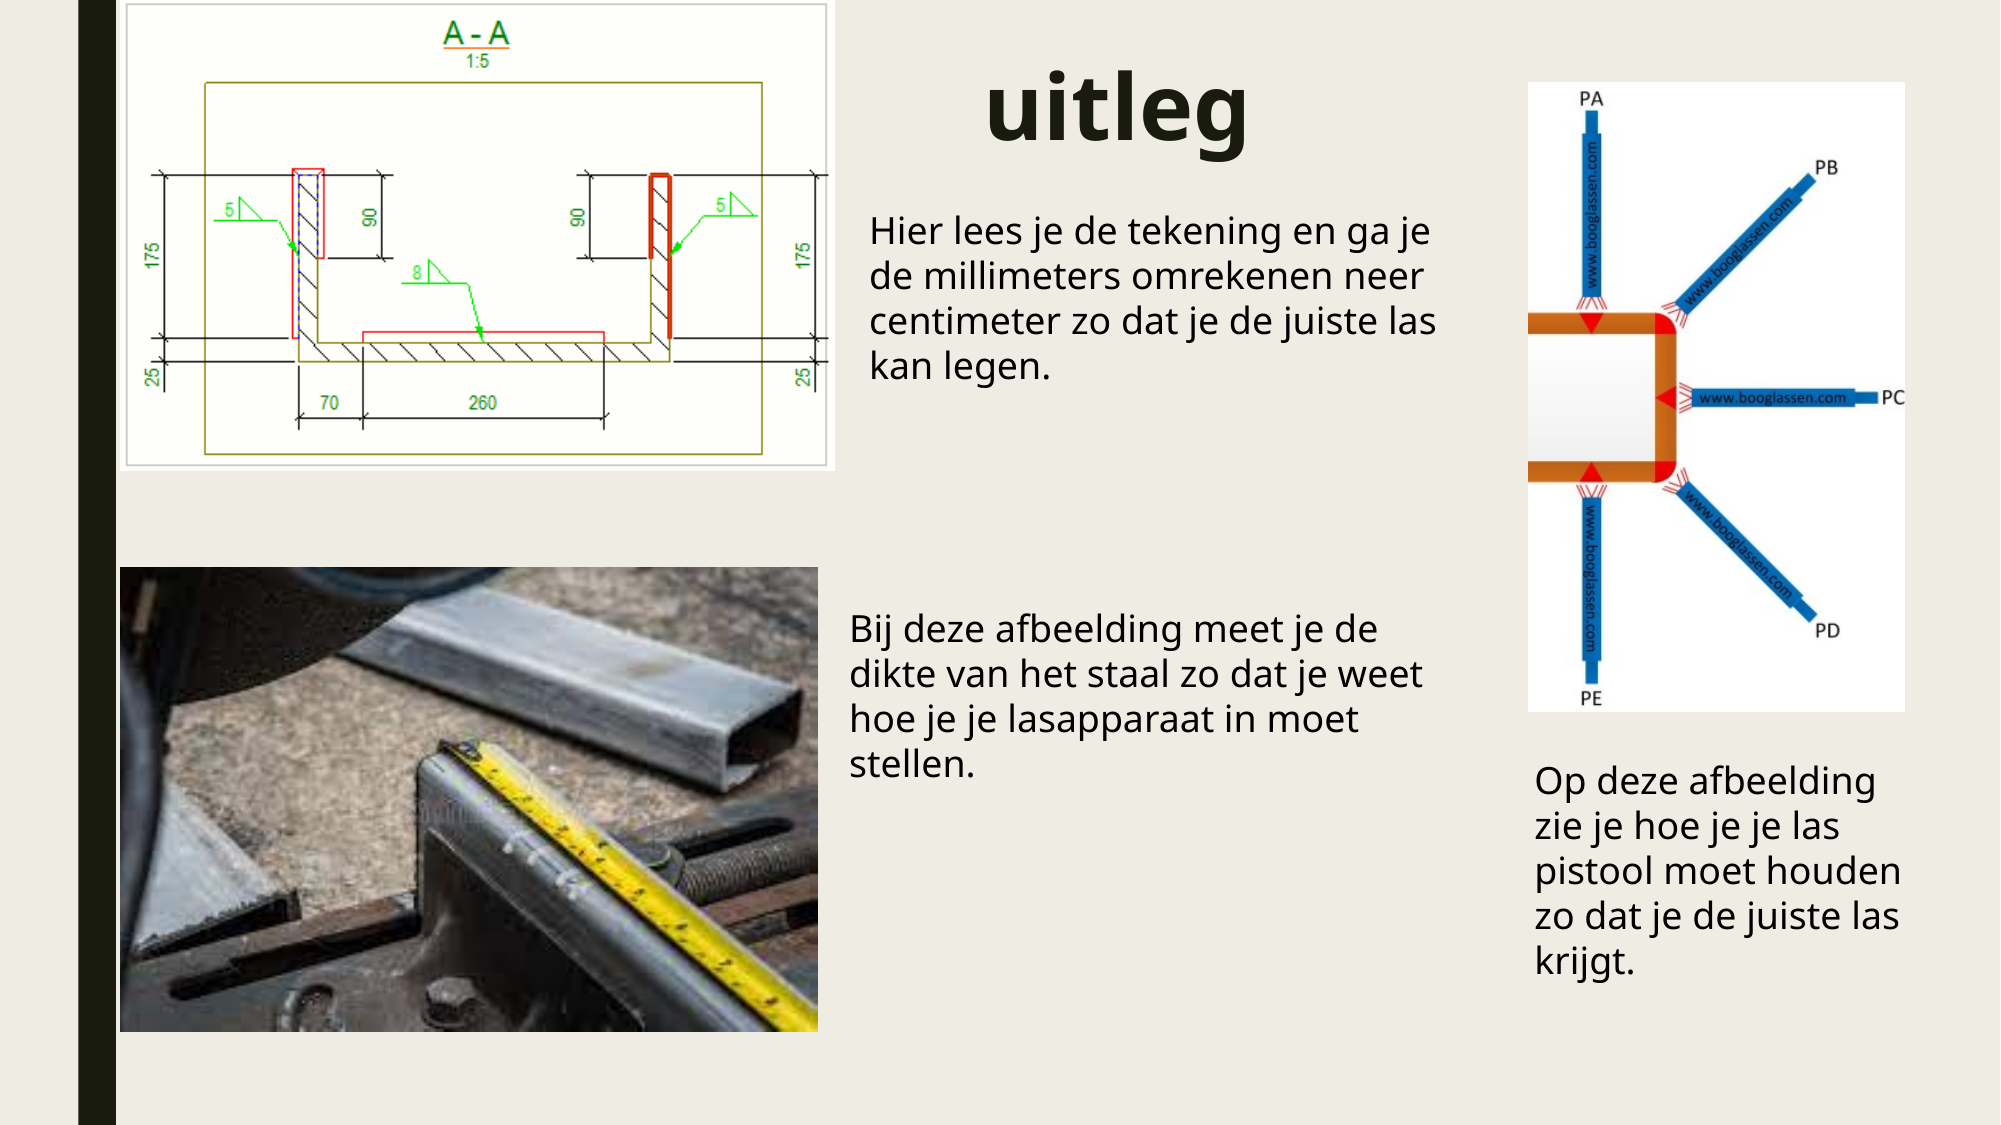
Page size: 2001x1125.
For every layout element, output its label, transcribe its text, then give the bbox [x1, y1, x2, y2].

title uitleg [835, 54, 1905, 299]
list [1528, 82, 1905, 712]
picture [120, 567, 818, 1032]
text_box Op deze afbeelding zie je hoe je je las pistool moet houden zo dat je de juiste las krijgt. [1519, 749, 1950, 989]
text_box Hier lees je de tekening en ga je de millimeters omrekenen neer centimeter zo dat je de juiste las kan legen. [854, 199, 1469, 395]
picture [120, 0, 835, 471]
text_box Bij deze afbeelding meet je de dikte van het staal zo dat je weet hoe je je lasapparaat in moet stellen. [834, 597, 1469, 793]
